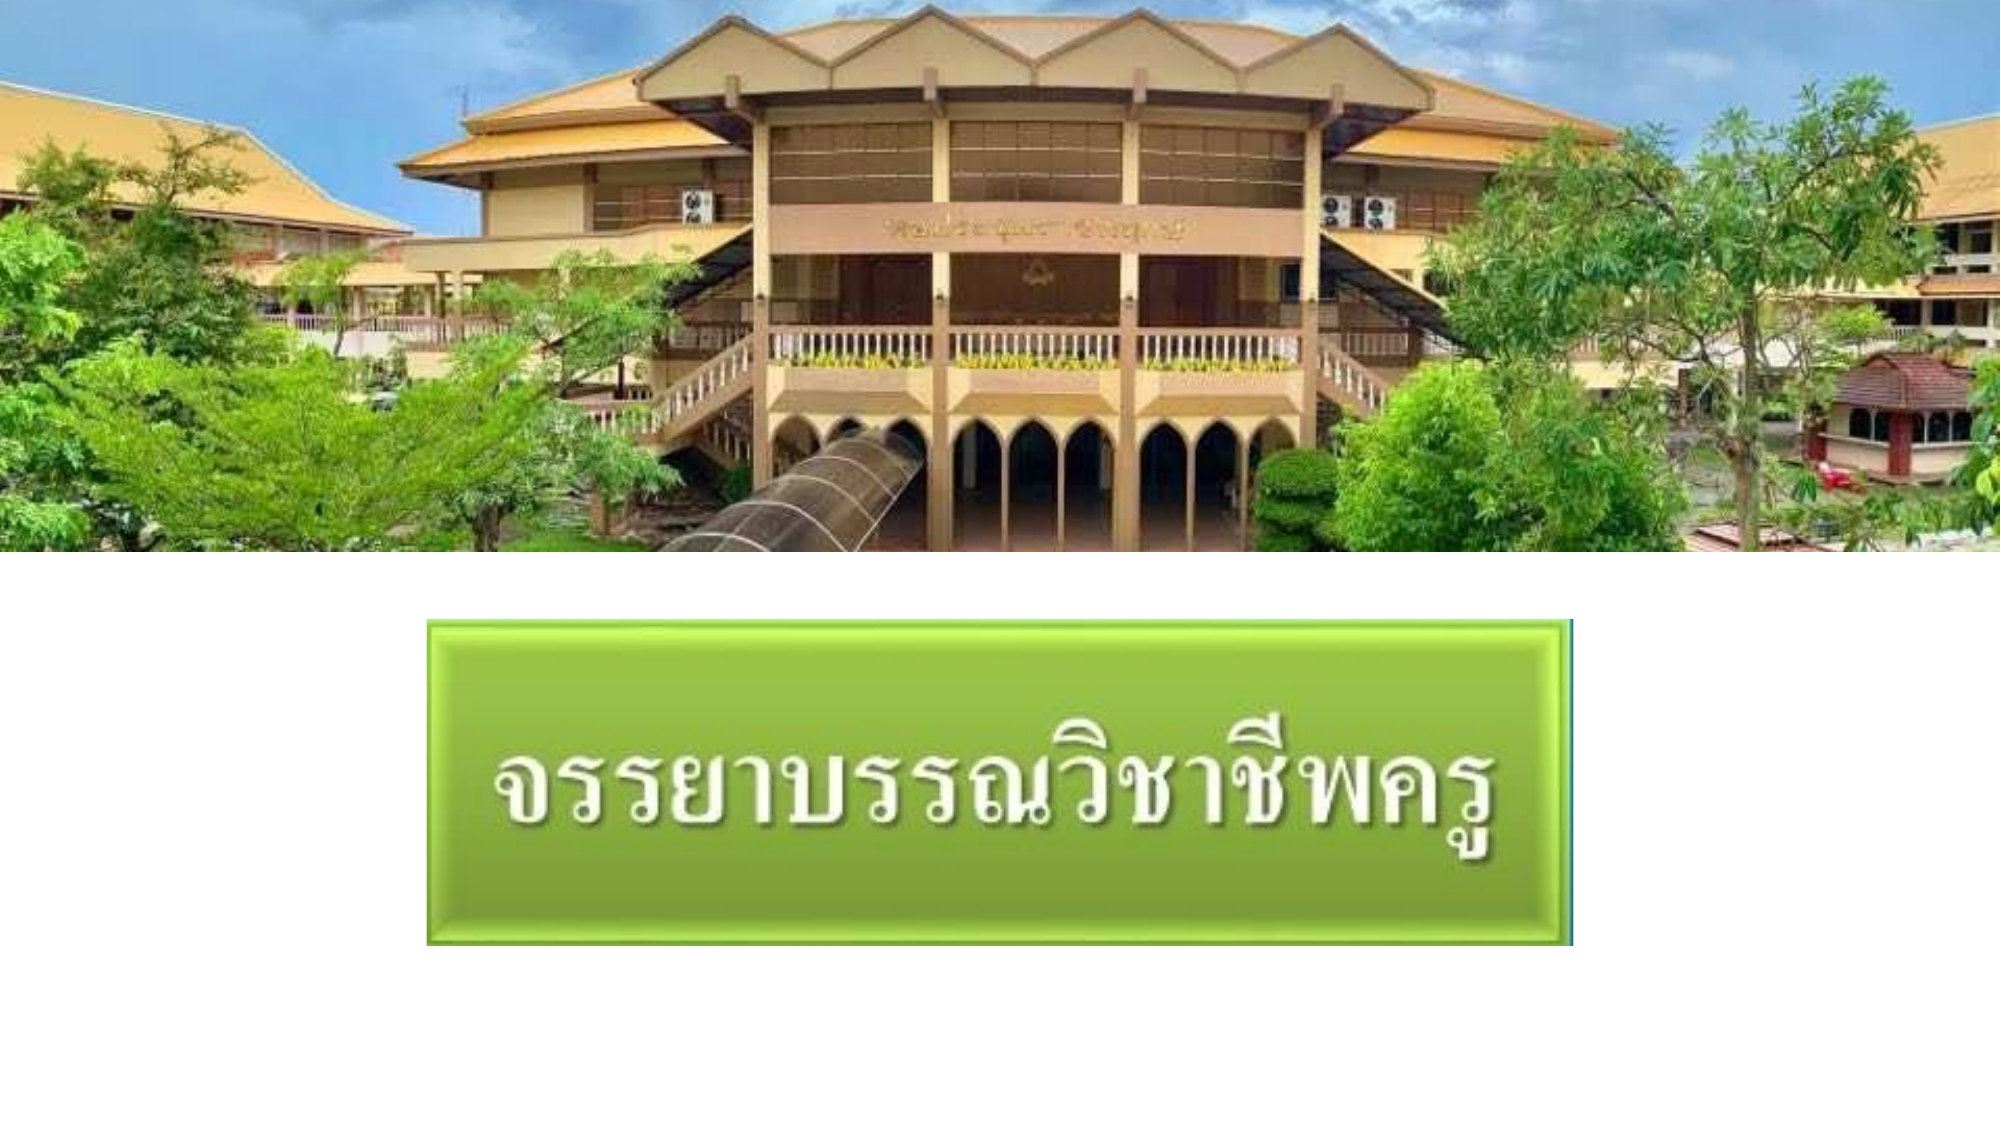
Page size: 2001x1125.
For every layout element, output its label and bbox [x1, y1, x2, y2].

picture [0, 0, 2000, 552]
picture [426, 619, 1574, 946]
